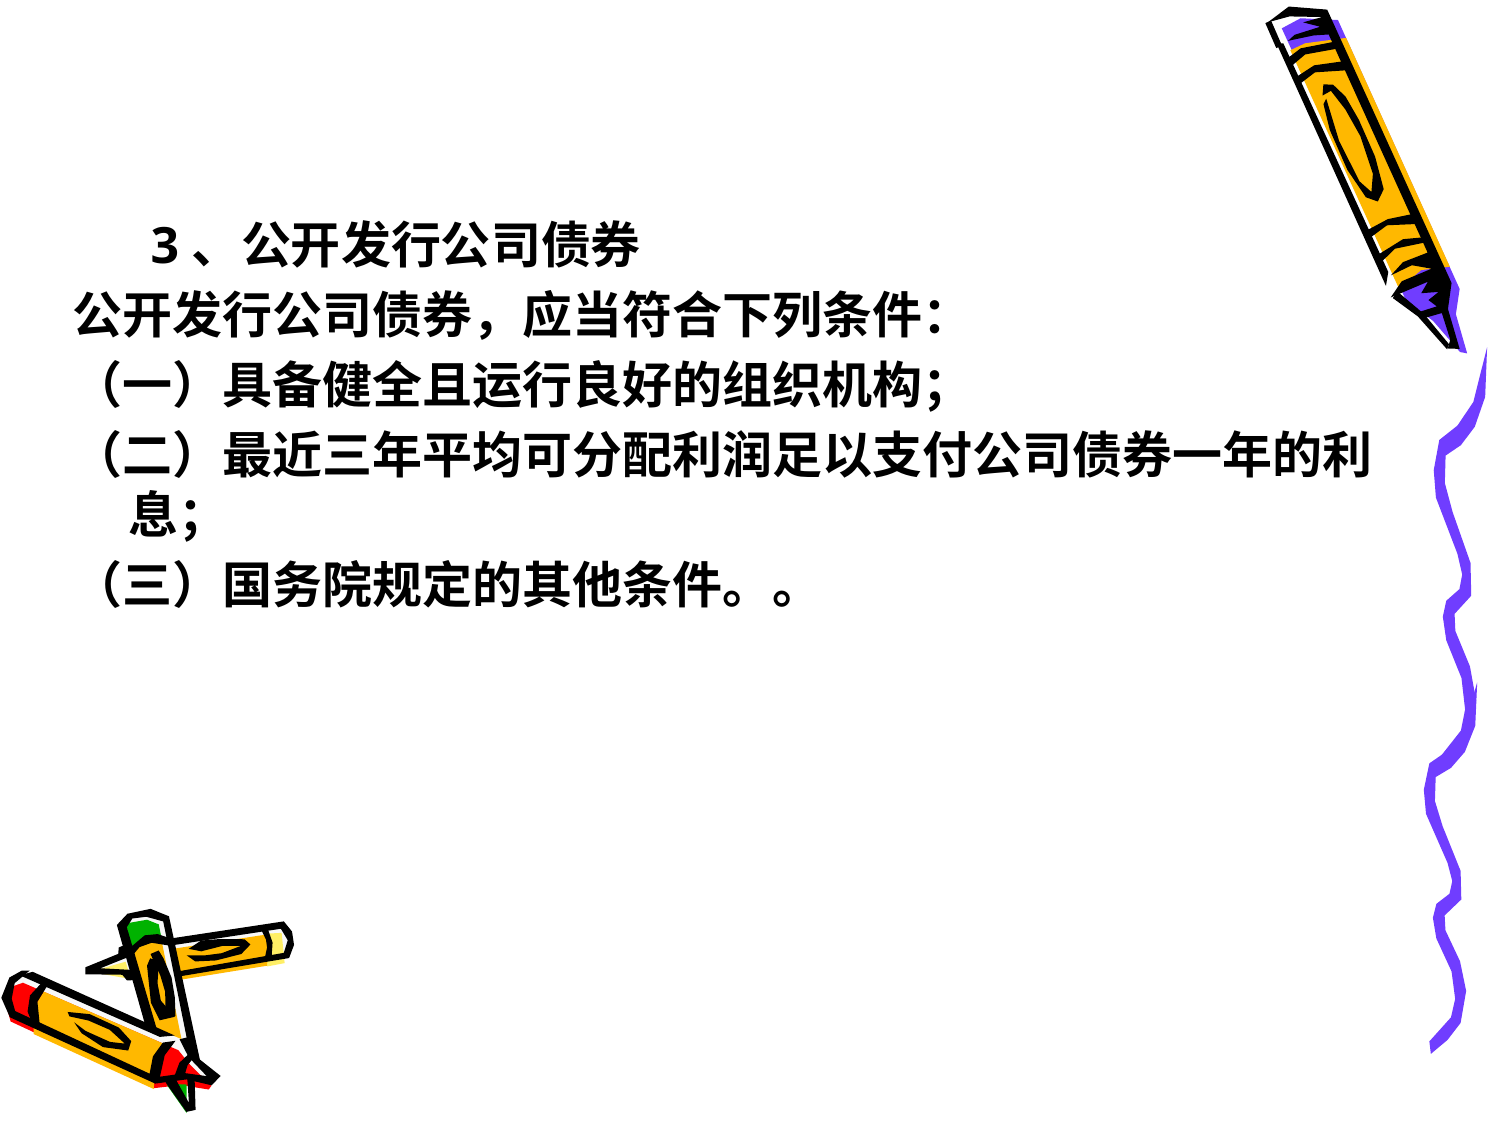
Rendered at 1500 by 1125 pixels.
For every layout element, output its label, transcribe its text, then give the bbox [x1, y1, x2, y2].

list 3、公开发行公司债券 公开发行公司债券，应当符合下列条件： （一）具备健全且运行良好的组织机构； （二）最近三年平均可分配利润足以支付公司债券一年的利息； （三）国务院规定的其他条件。。 [57, 205, 1426, 1095]
